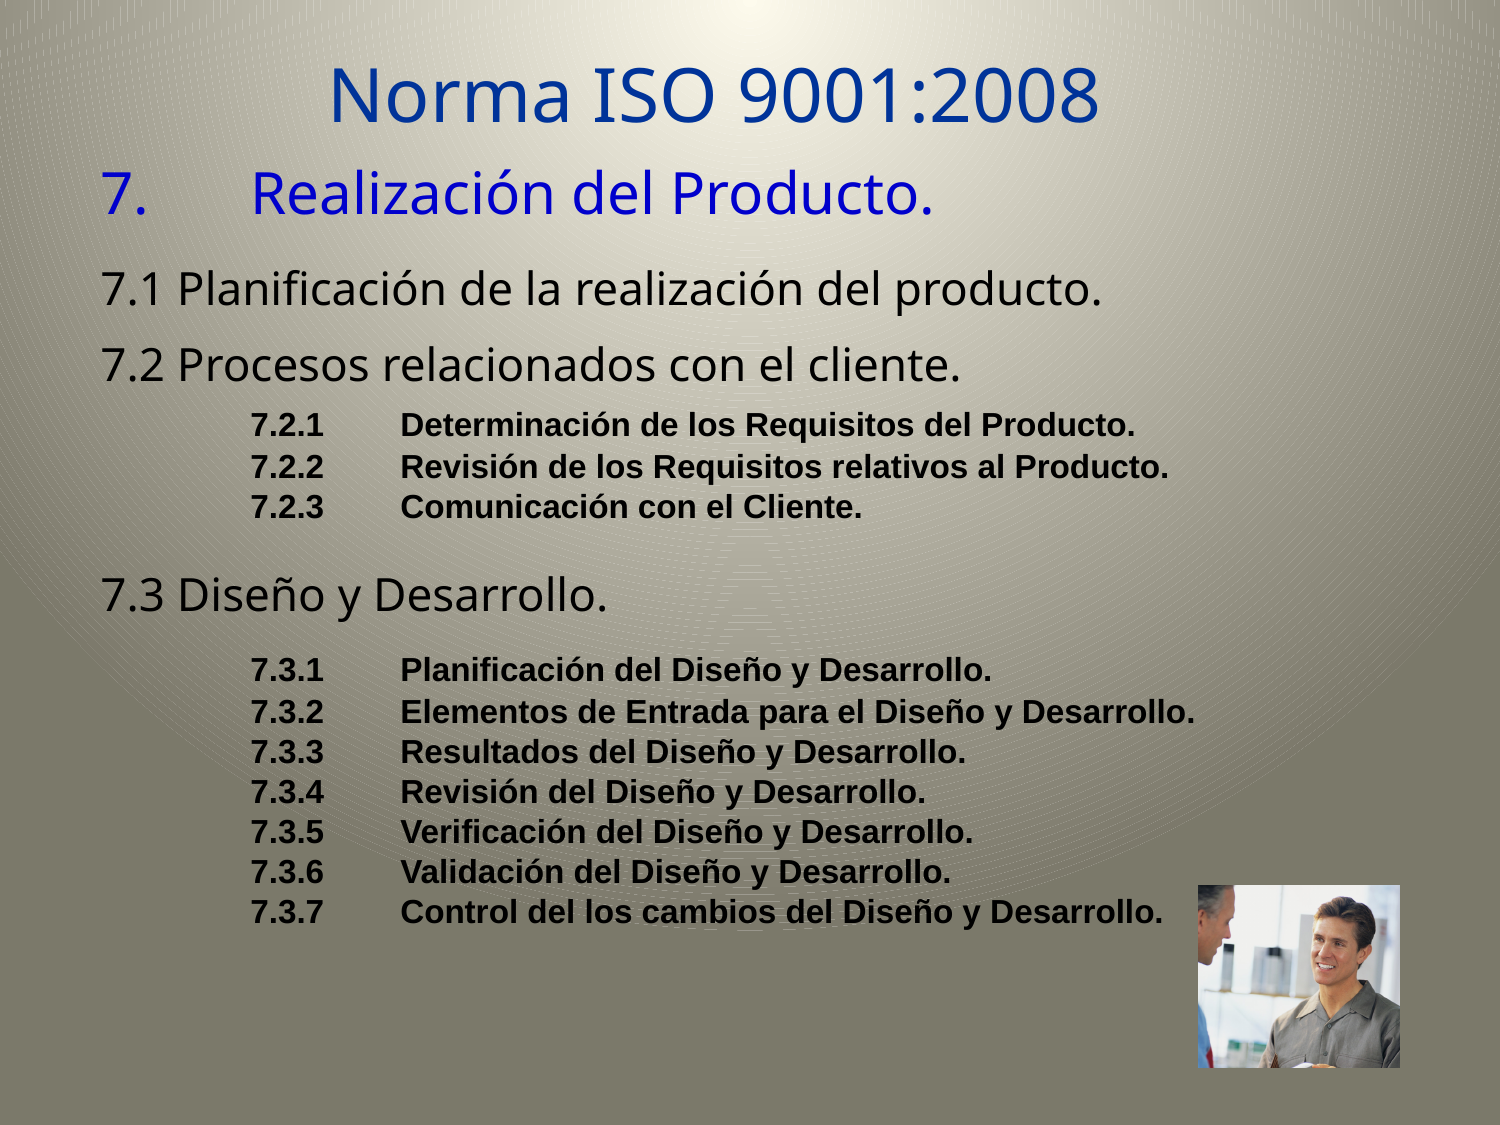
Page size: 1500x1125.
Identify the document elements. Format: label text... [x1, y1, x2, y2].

title Norma ISO 9001:2008 [0, 30, 1430, 156]
picture [1198, 885, 1400, 1068]
text_box 7. Realización del Producto. 7.1 Planificación de la realización del producto. 7.2 Procesos relacionados con el cliente. 7.2.1 Determinación de los Requisitos del Producto. 7.2.2 Revisión de los Requisitos relativos al Producto. 7.2.3 Comunicación con el Cliente. 7.3 Diseño y Desarrollo. 7.3.1 Planificación del Diseño y Desarrollo. 7.3.2 Elementos de Entrada para el Diseño y Desarrollo. 7.3.3 Resultados del Diseño y Desarrollo. 7.3.4 Revisión del Diseño y Desarrollo. 7.3.5 Verificación del Diseño y Desarrollo. 7.3.6 Validación del Diseño y Desarrollo. 7.3.7 Control del los cambios del Diseño y Desarrollo. [29, 148, 1471, 941]
